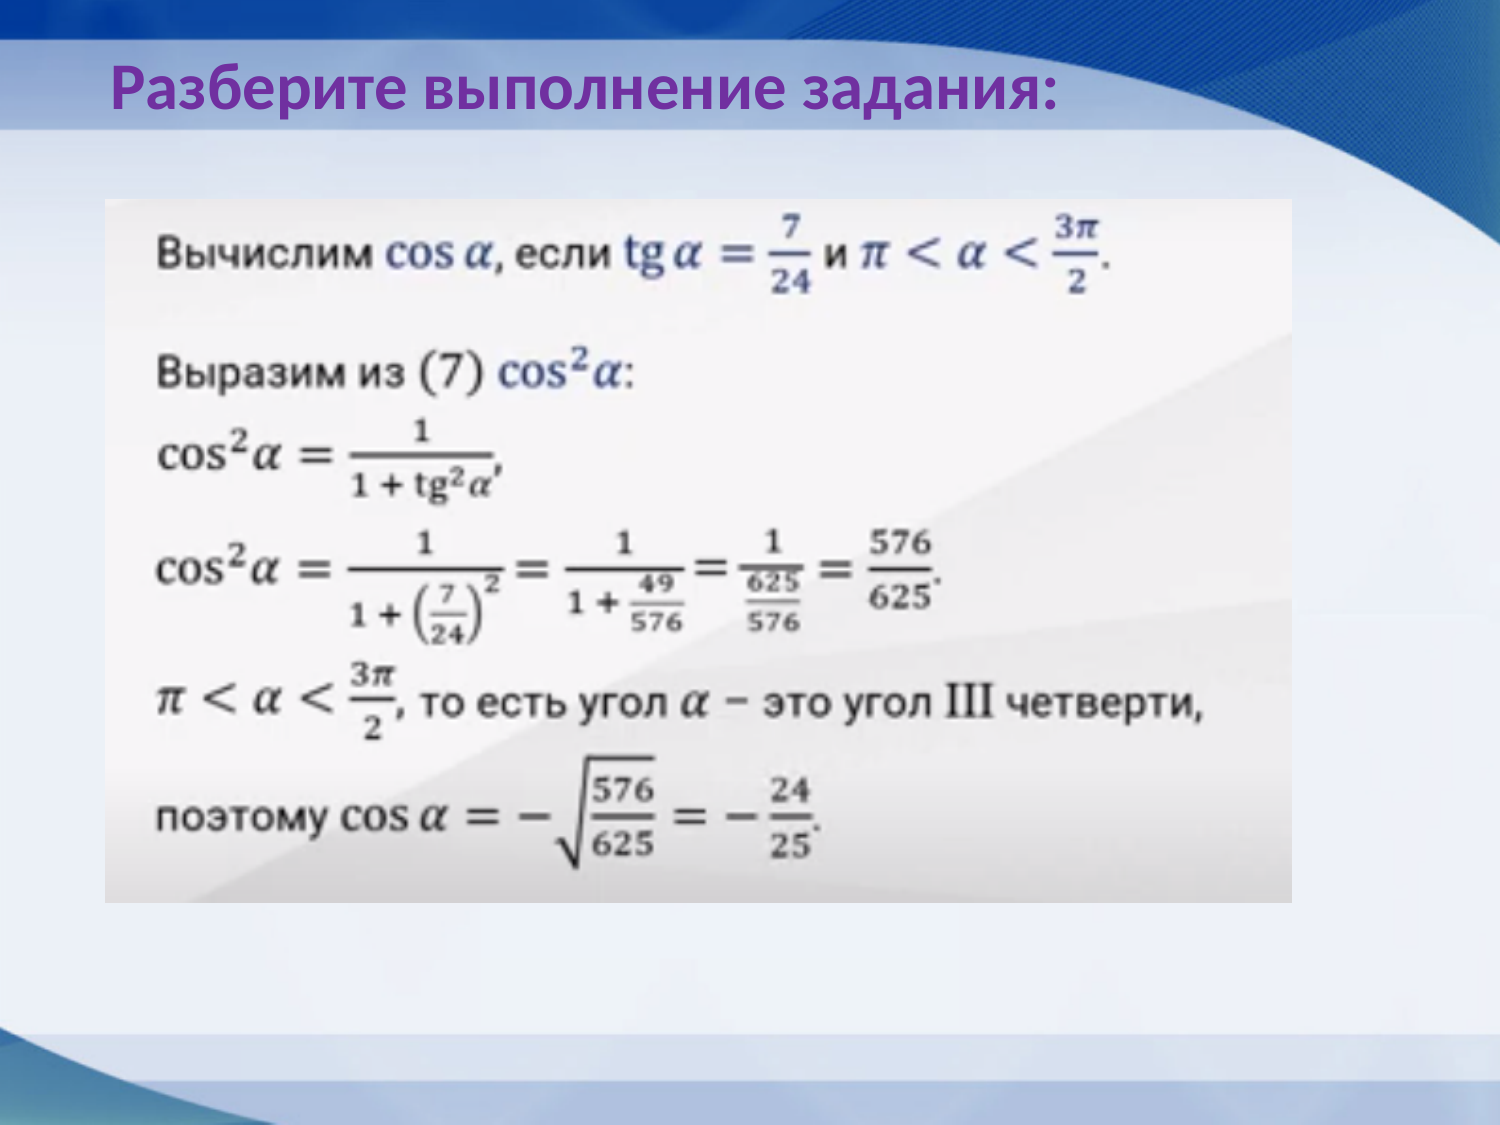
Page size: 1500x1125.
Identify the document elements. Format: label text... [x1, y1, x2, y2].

text_box Разберите выполнение задания: [0, 35, 1172, 153]
picture [0, 0, 1500, 1125]
